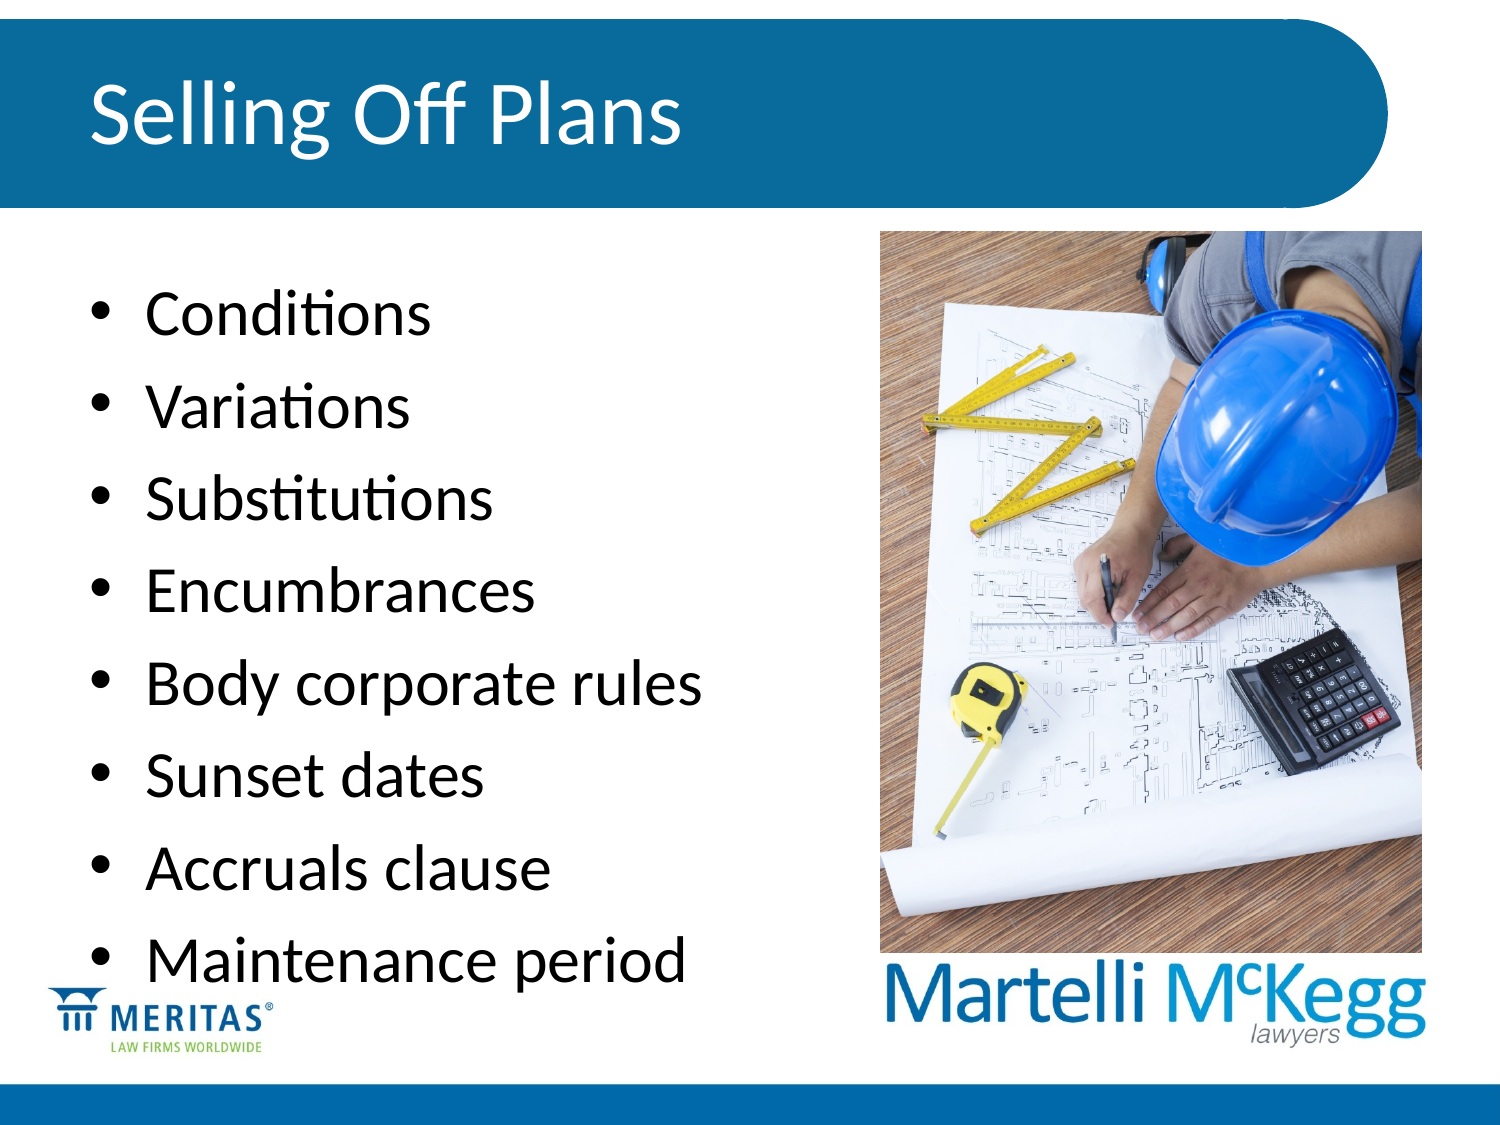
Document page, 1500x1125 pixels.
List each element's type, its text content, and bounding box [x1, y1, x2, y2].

list Conditions Variations Substitutions Encumbrances Body corporate rules Sunset dates Accruals clause Maintenance period [75, 262, 1425, 1005]
title Selling Off Plans [75, 45, 1425, 233]
picture [0, 0, 1500, 1125]
